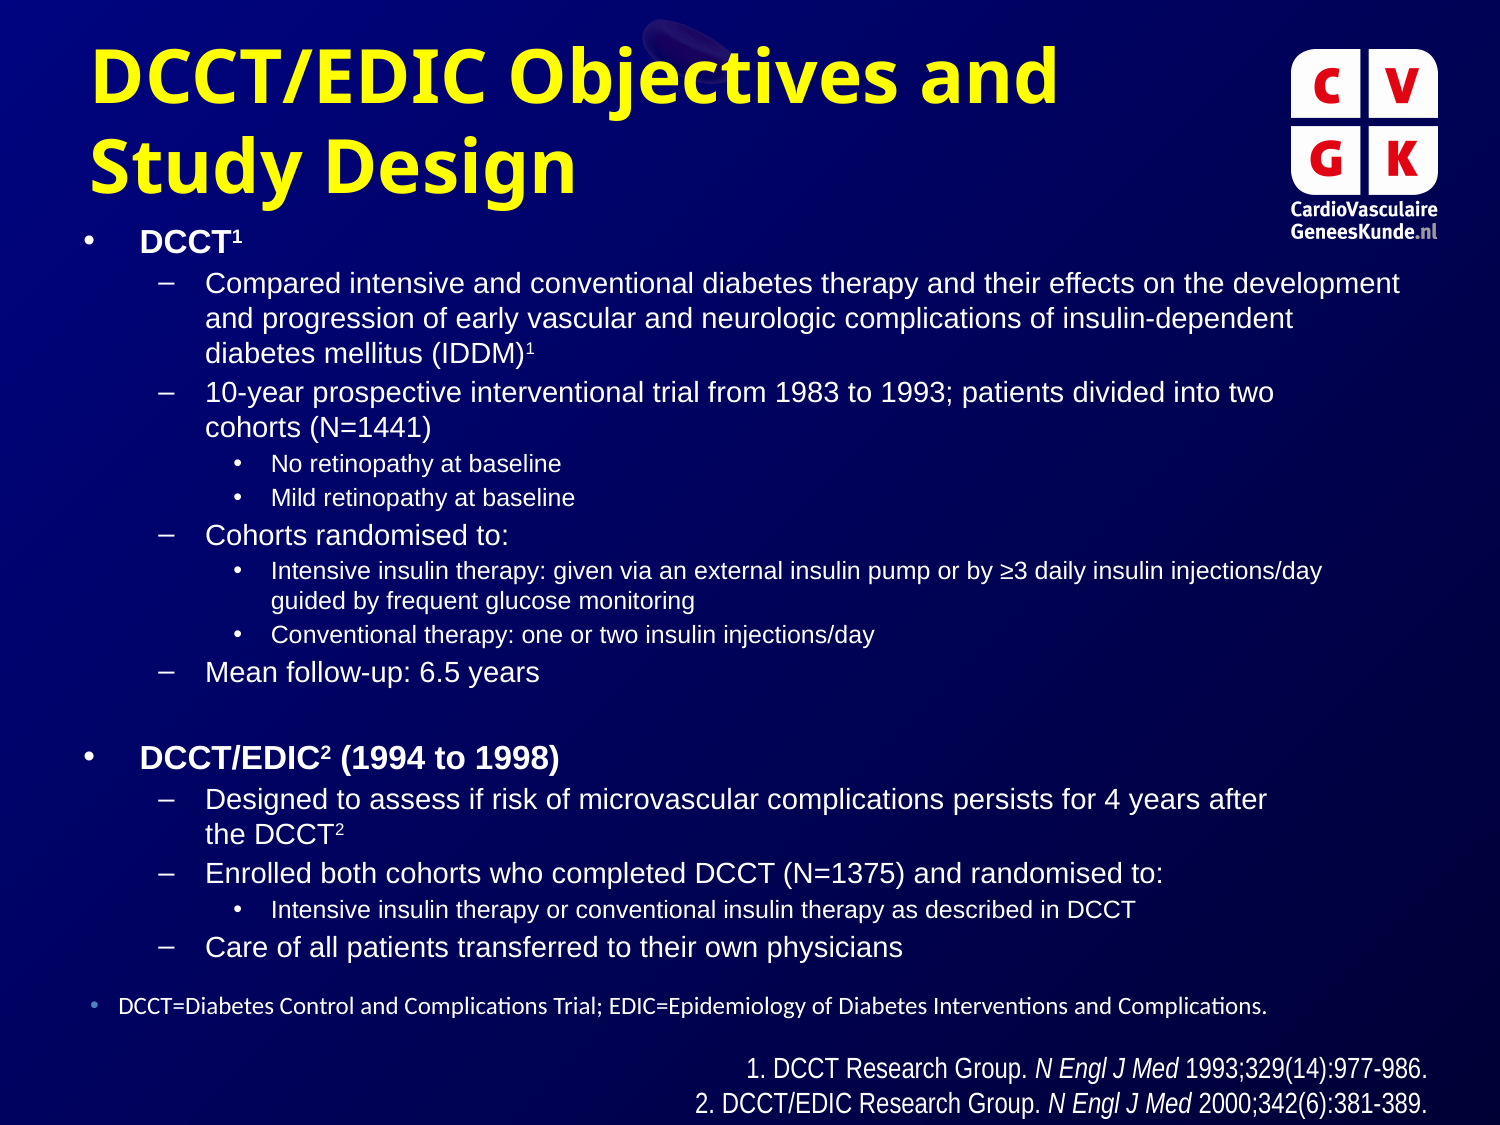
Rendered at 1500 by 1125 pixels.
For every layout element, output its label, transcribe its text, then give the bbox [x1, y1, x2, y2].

text_box 1. DCCT Research Group. N Engl J Med 1993;329(14):977-986. 2. DCCT/EDIC Research Group. N Engl J Med 2000;342(6):381-389. [75, 1042, 1444, 1080]
picture [1291, 49, 1438, 239]
text_box DCCT=Diabetes Control and Complications Trial; EDIC=Epidemiology of Diabetes Interventions and Complications. [75, 982, 1444, 1020]
text_box DCCT/EDIC Objectives and Study Design [75, 25, 1250, 213]
list DCCT1 Compared intensive and conventional diabetes therapy and their effects on the development and progression of early vascular and neurologic complications of insulin-dependent diabetes mellitus (IDDM)1 10-year prospective interventional trial from 1983 to 1993; patients divided into two cohorts (N=1441) No retinopathy at baseline Mild retinopathy at baseline Cohorts randomised to: Intensive insulin therapy: given via an external insulin pump or by ≥3 daily insulin injections/day guided by frequent glucose monitoring Conventional therapy: one or two insulin injections/day Mean follow-up: 6.5 years DCCT/EDIC2 (1994 to 1998) Designed to assess if risk of microvascular complications persists for 4 years after the DCCT2 Enrolled both cohorts who completed DCCT (N=1375) and randomised to: Intensive insulin therapy or conventional insulin therapy as described in DCCT Care of all patients transferred to their own physicians [68, 212, 1419, 1013]
